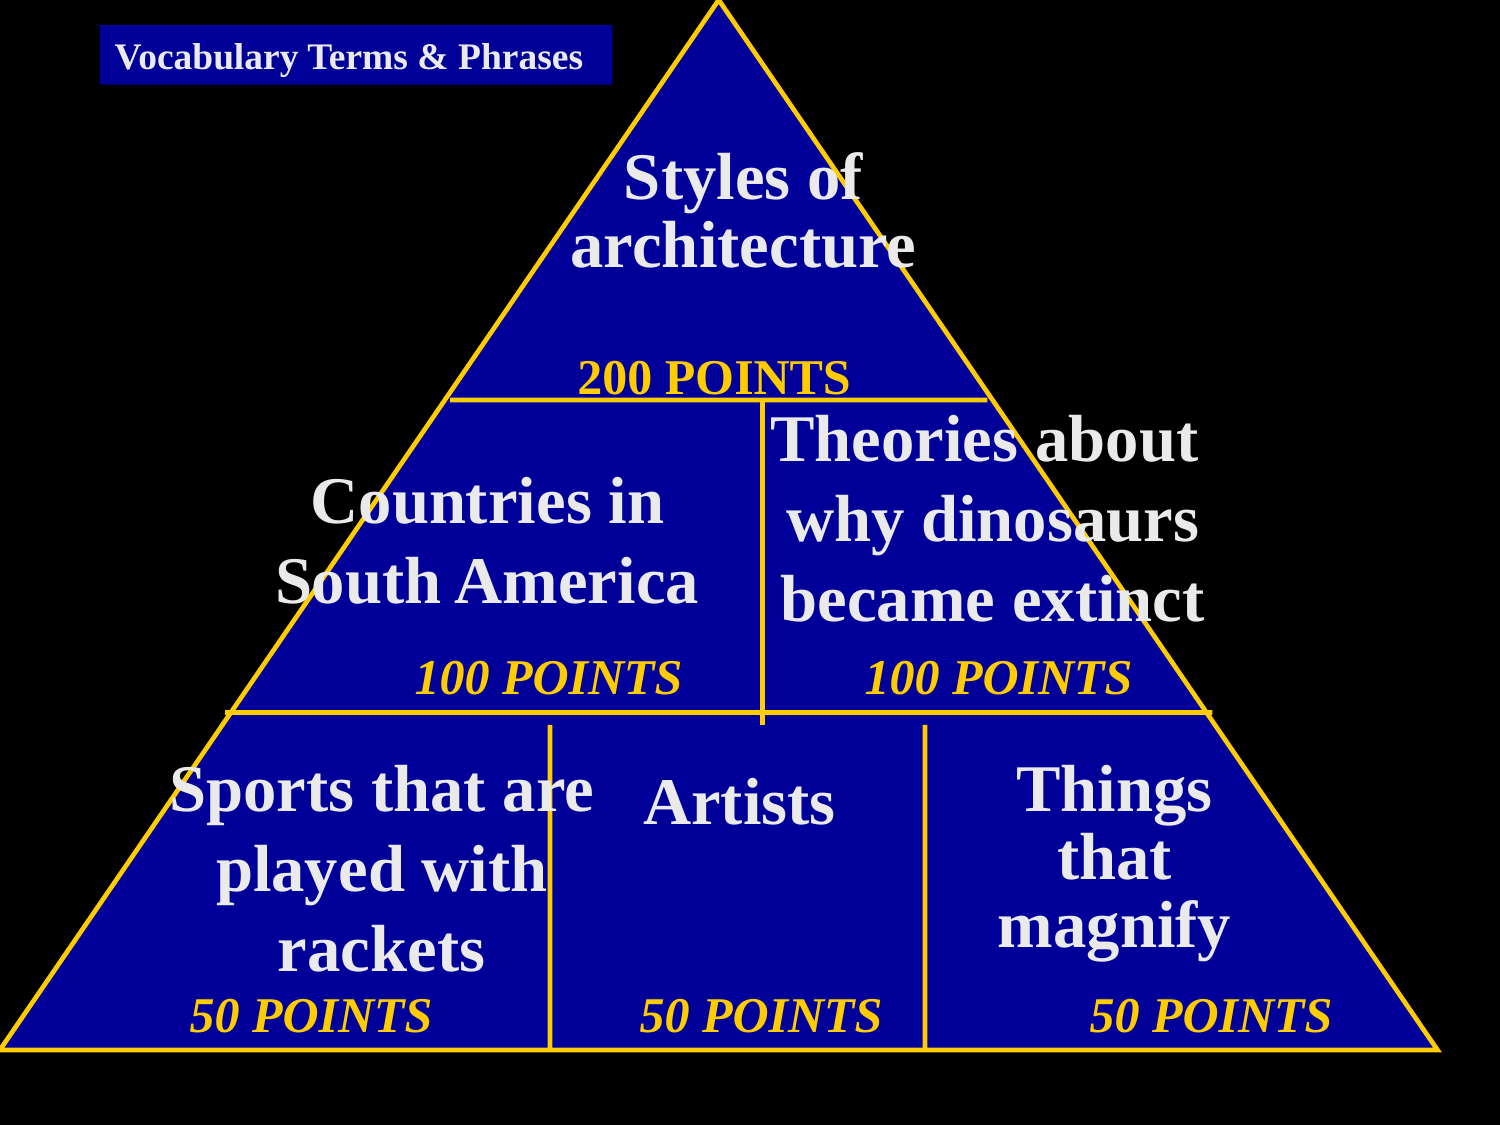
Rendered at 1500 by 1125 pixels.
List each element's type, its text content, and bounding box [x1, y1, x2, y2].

text_box Styles of architecture [474, 137, 1013, 288]
text_box [0, 832, 174, 1050]
text_box [214, 713, 1386, 974]
text_box Sports that are played with rackets [149, 737, 614, 993]
text_box 100 POINTS 100 POINTS [399, 637, 1238, 713]
text_box [231, 625, 699, 712]
text_box Theories about why dinosaurs became extinct [699, 387, 1286, 643]
text_box Countries in South America [224, 449, 699, 625]
text_box Things that magnify [937, 749, 1292, 969]
text_box Artists [562, 762, 917, 947]
text_box [624, 0, 813, 137]
text_box 200 POINTS [562, 337, 925, 413]
text_box [411, 288, 984, 449]
text_box 50 POINTS 50 POINTS 50 POINTS [174, 974, 1463, 1050]
text_box Vocabulary Terms & Phrases [99, 24, 613, 85]
